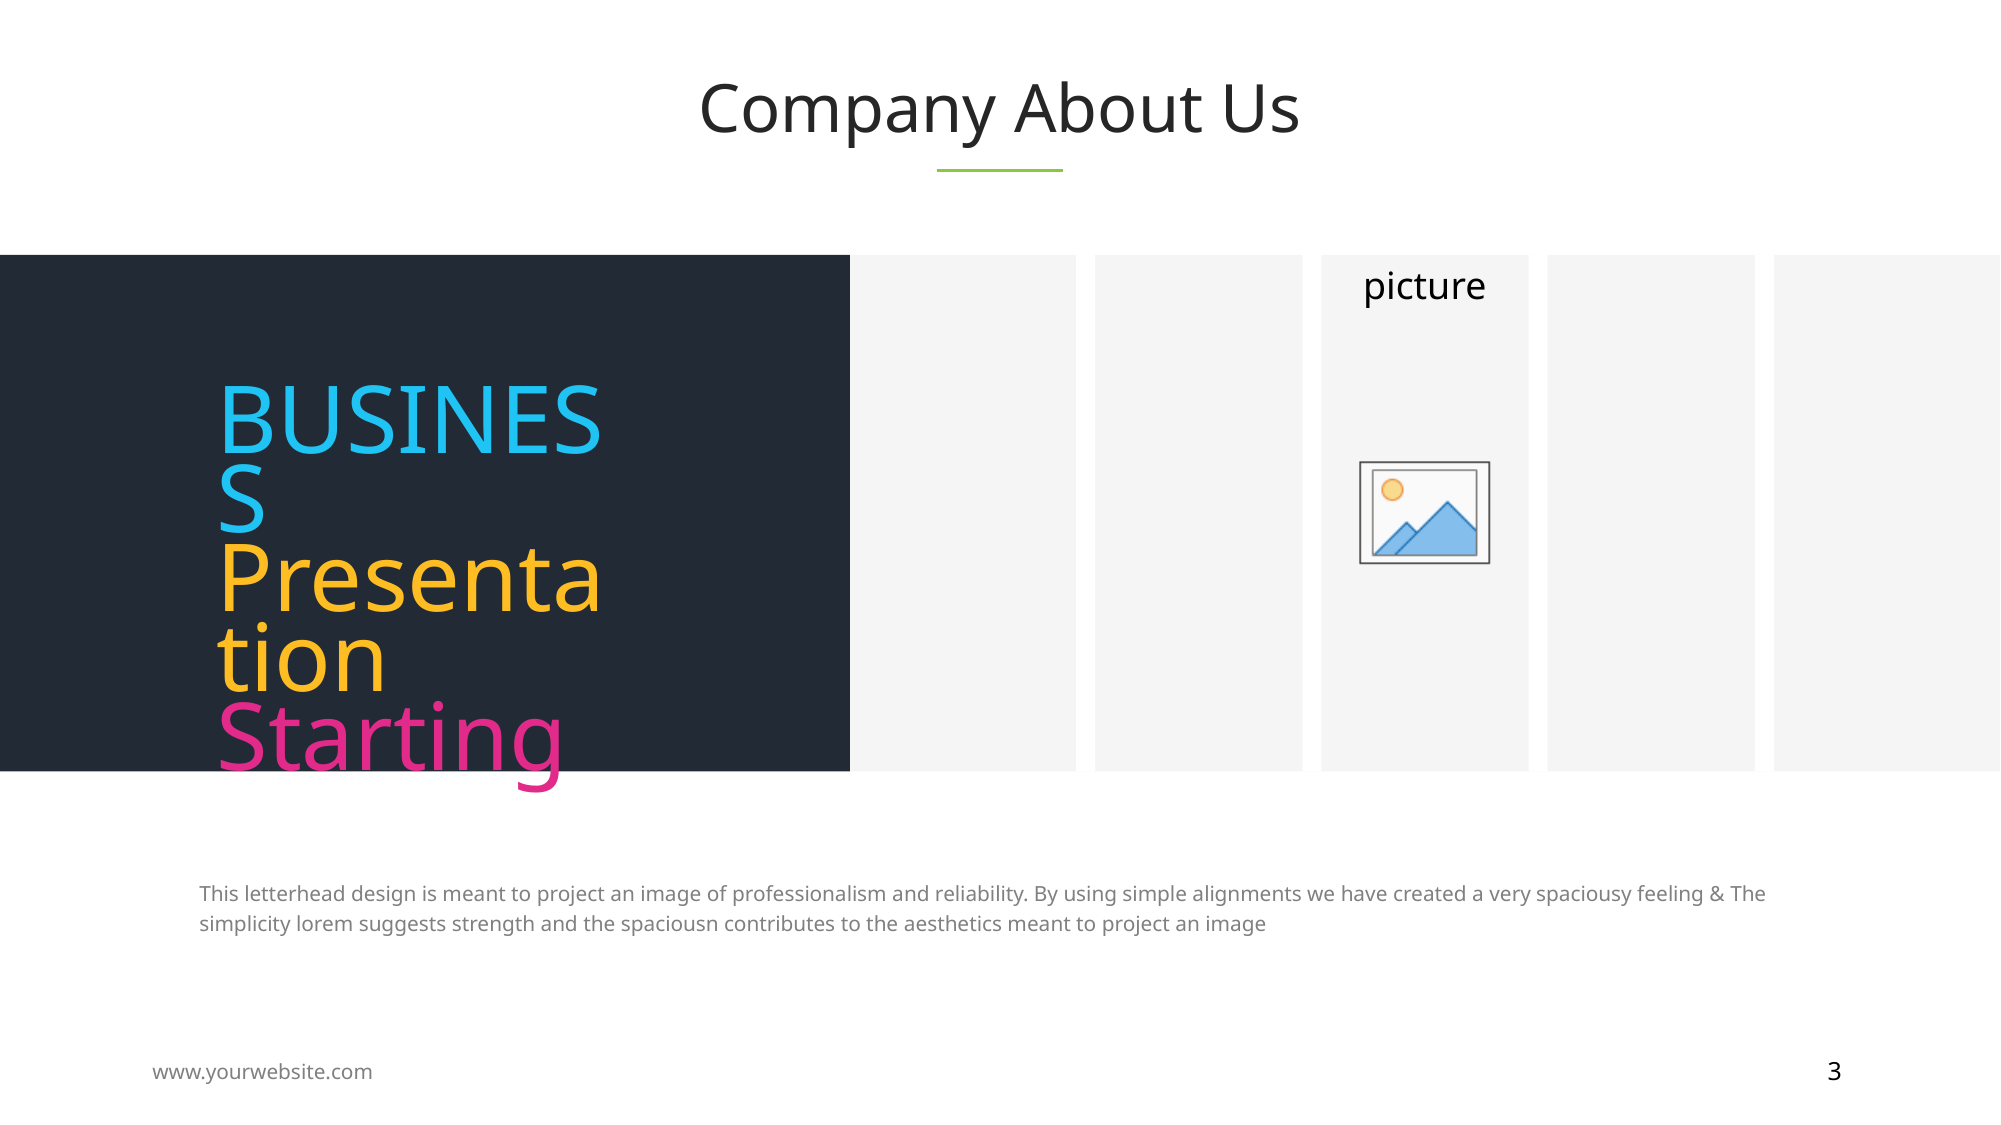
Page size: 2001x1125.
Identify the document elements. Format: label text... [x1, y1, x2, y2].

text_box This letterhead design is meant to project an image of professionalism and reliability. By using simple alignments we have created a very spaciousy feeling & The simplicity lorem suggests strength and the spaciousn contributes to the aesthetics meant to project an image [199, 858, 1801, 953]
text_box BUSINESS Presentation Starting [201, 385, 648, 797]
footer www.yourwebsite.com [137, 1042, 415, 1103]
text_box [0, 254, 849, 772]
title Company About Us [137, 55, 1863, 167]
picture [849, 254, 2000, 772]
slide_number 3 [1807, 1047, 1863, 1098]
